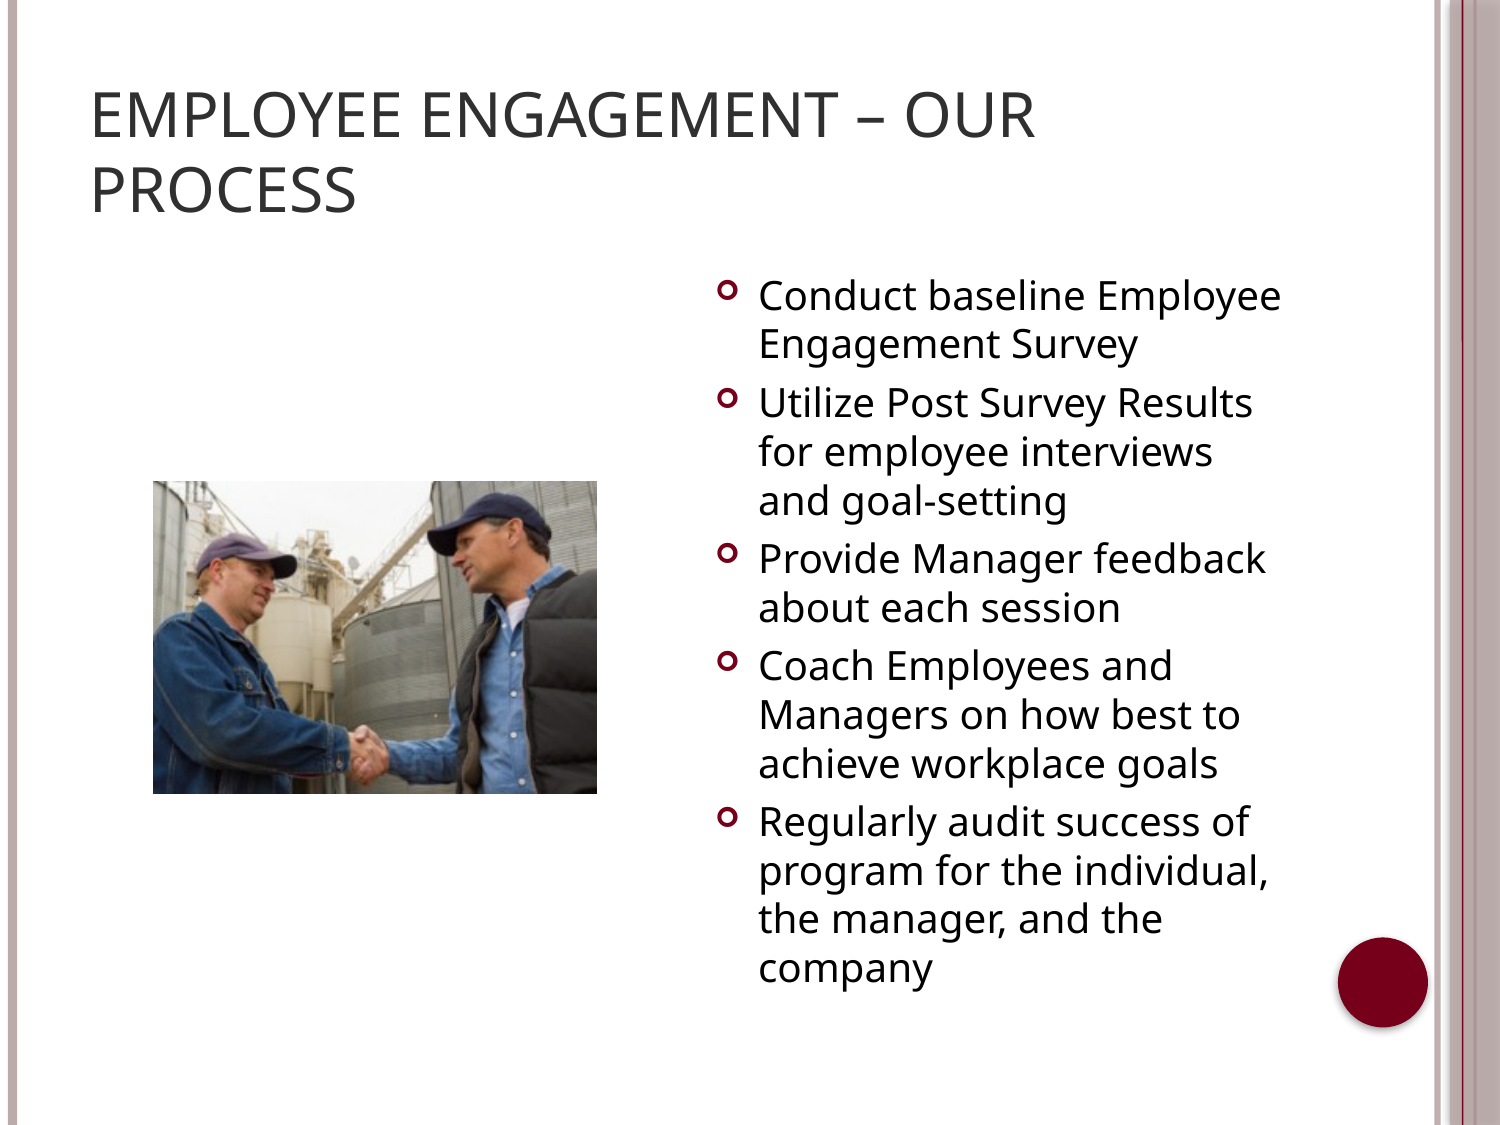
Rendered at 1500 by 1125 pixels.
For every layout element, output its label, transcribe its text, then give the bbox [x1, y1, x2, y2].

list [153, 480, 597, 795]
title Employee Engagement – Our Process [75, 45, 1300, 233]
list Conduct baseline Employee Engagement Survey Utilize Post Survey Results for employee interviews and goal-setting Provide Manager feedback about each session Coach Employees and Managers on how best to achieve workplace goals Regularly audit success of program for the individual, the manager, and the company [700, 262, 1301, 1013]
